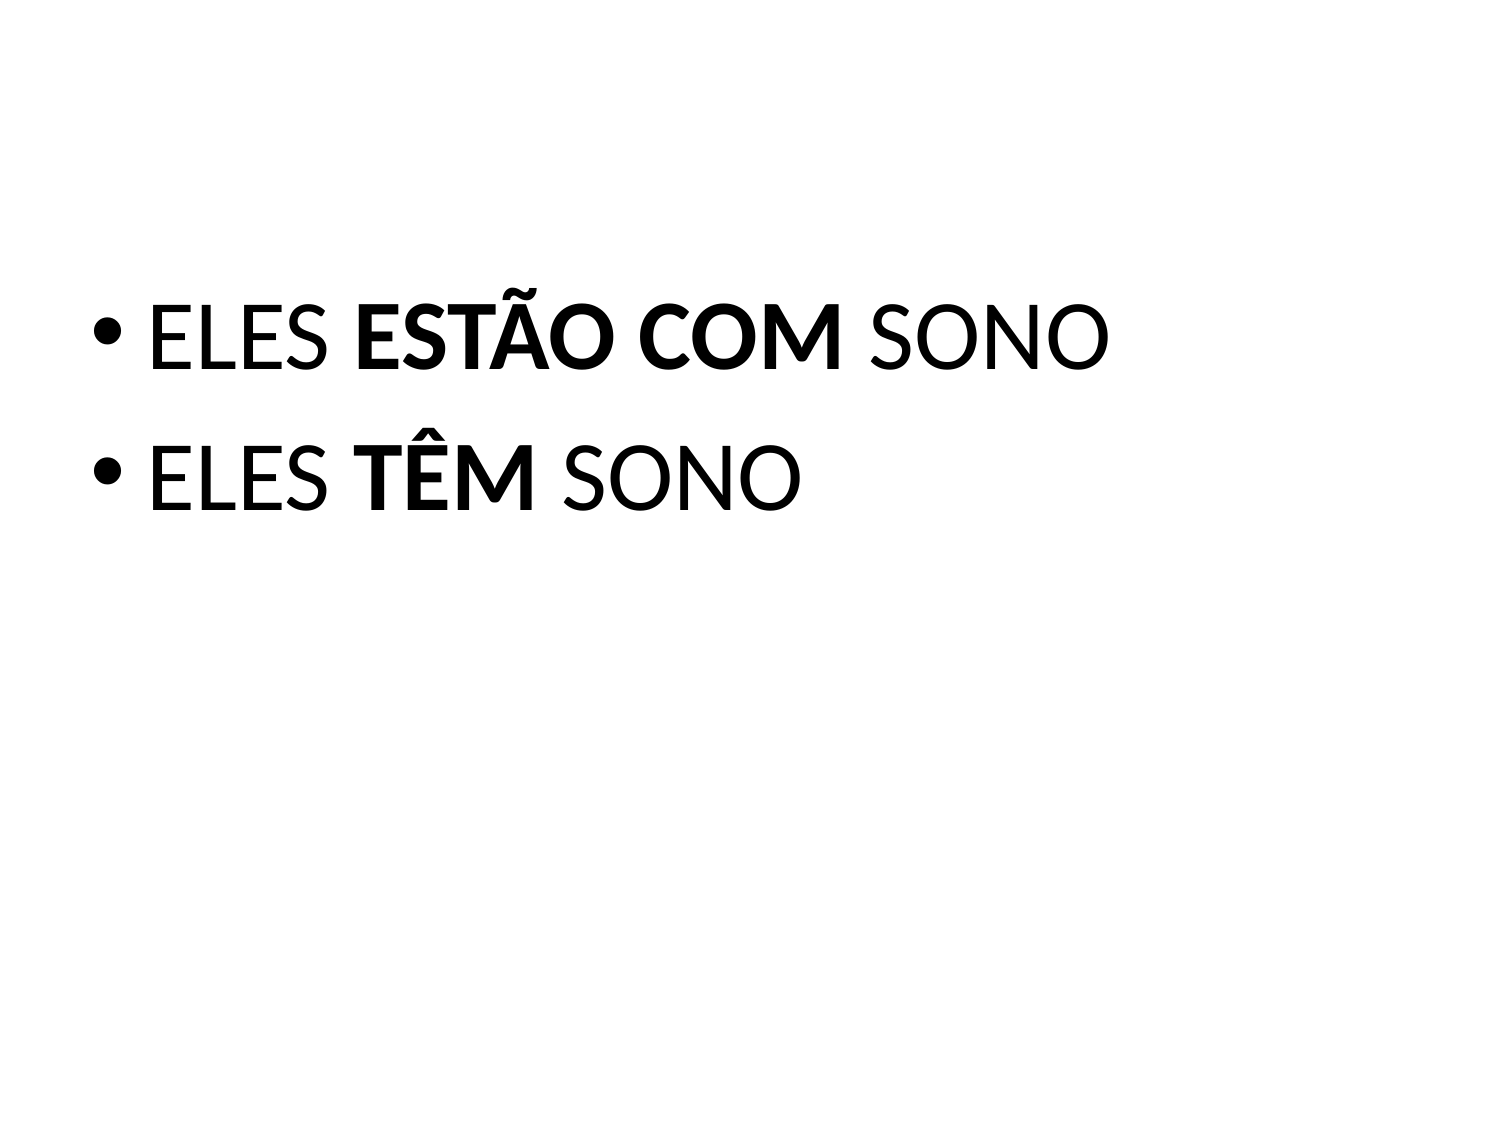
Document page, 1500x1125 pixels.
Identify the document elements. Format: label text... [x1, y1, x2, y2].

list ELES ESTÃO COM SONO ELES TÊM SONO [75, 262, 1425, 1005]
